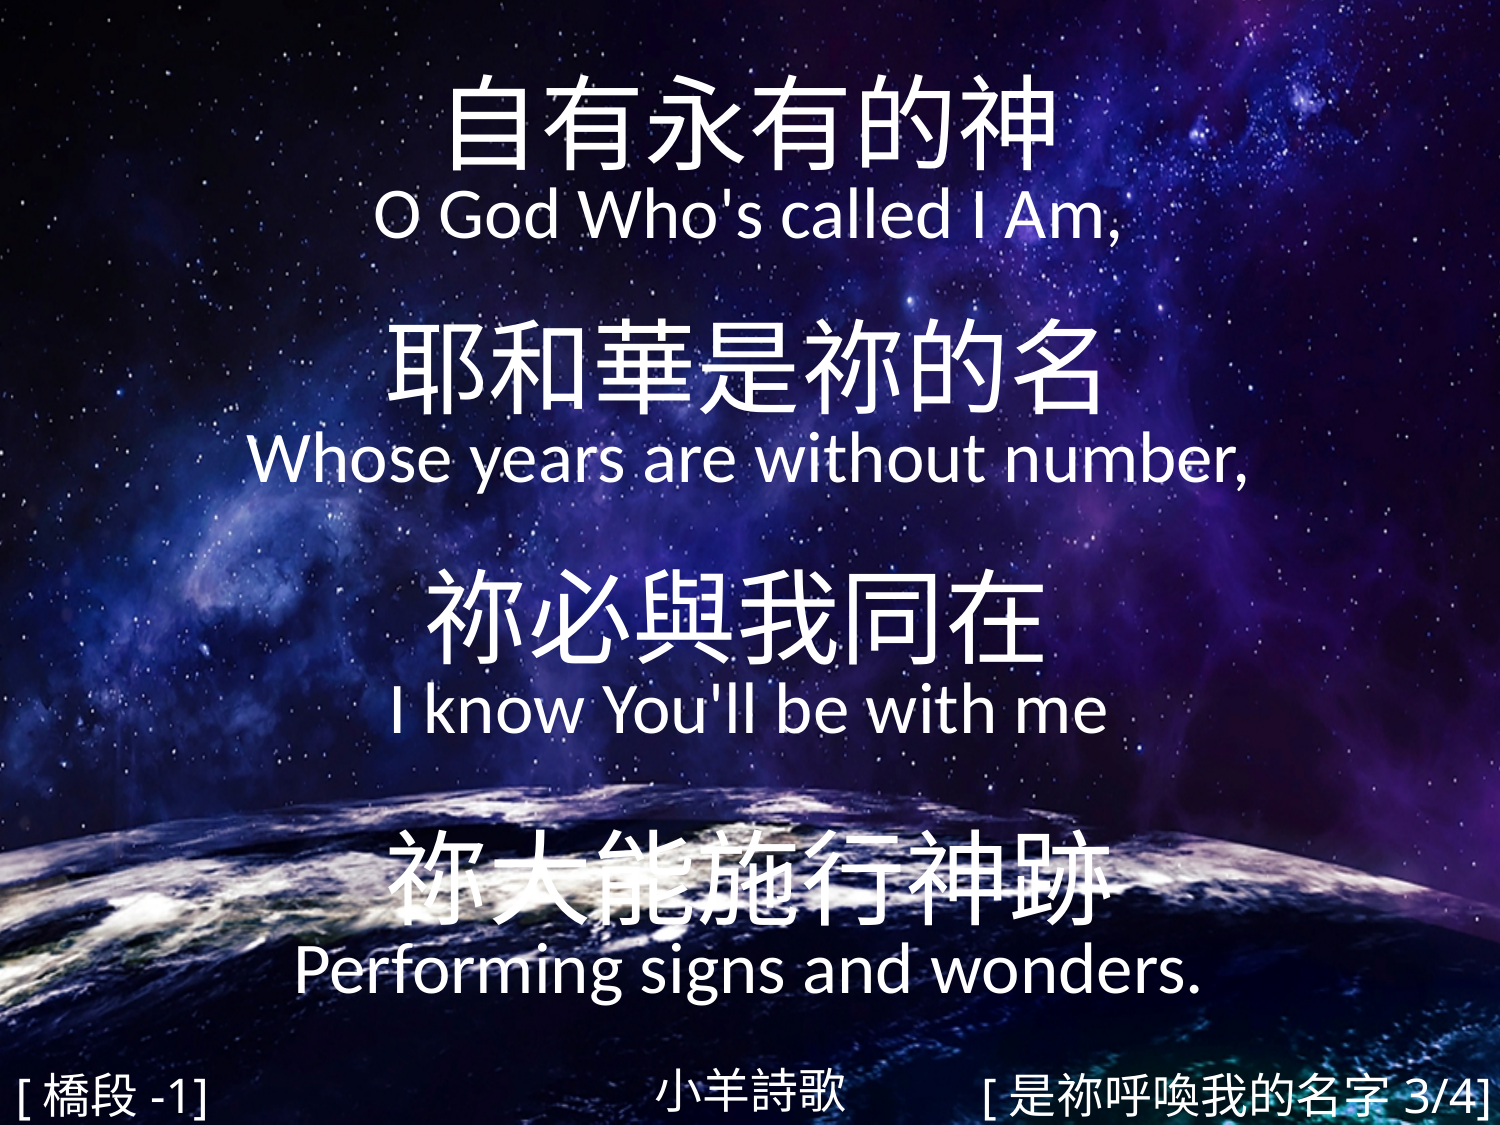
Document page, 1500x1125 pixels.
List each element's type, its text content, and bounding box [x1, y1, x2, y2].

picture [0, 700, 1500, 1053]
text_box 自有永有的神 O God Who's called I Am, 耶和華是祢的名 Whose years are without number, 祢必與我同在 I know You'll be with me 祢大能施行神跡 Performing signs and wonders. [0, 0, 1500, 700]
text_box [橋段-1] [0, 1058, 271, 1125]
subtitle 小羊詩歌 [0, 1053, 1500, 1125]
text_box [是祢呼喚我的名字3/4] [868, 1058, 1500, 1125]
title [0, 700, 1494, 710]
